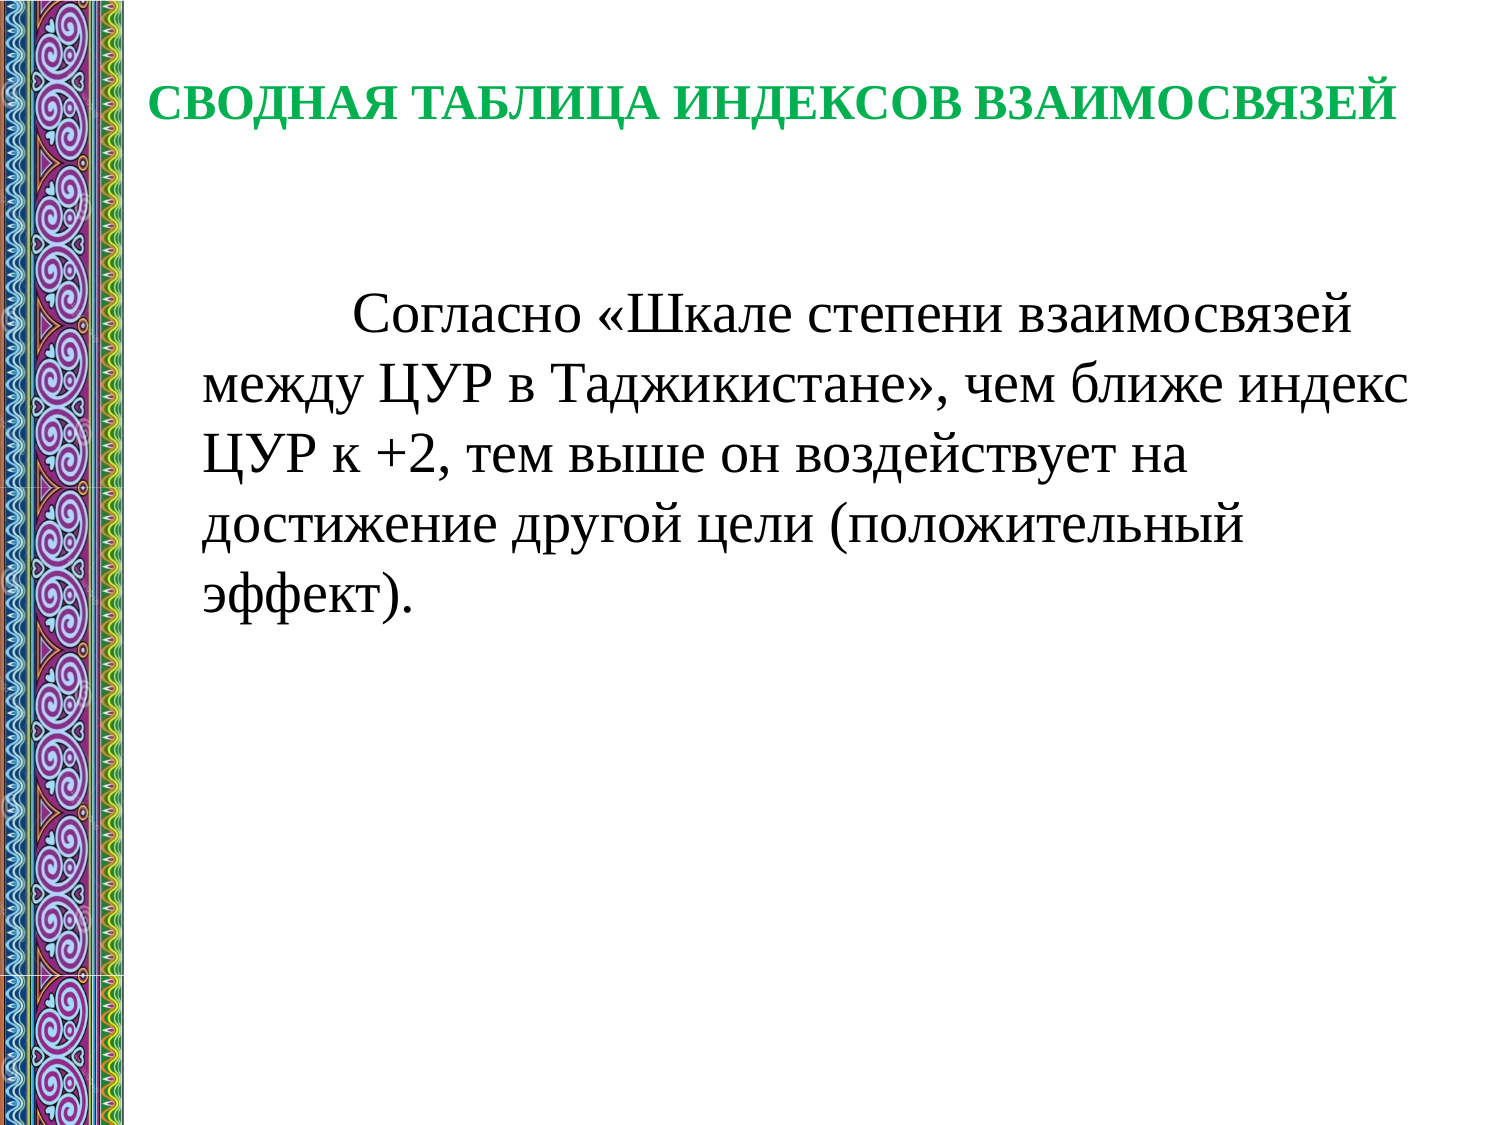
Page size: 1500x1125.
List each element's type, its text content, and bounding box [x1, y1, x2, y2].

list Согласно «Шкале степени взаимосвязей между ЦУР в Таджикистане», чем ближе индекс ЦУР к +2, тем выше он воздействует на достижение другой цели (положительный эффект). [187, 267, 1436, 835]
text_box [0, 0, 125, 1125]
title СВОДНАЯ ТАБЛИЦА ИНДЕКСОВ ВЗАИМОСВЯЗЕЙ [129, 42, 1436, 157]
